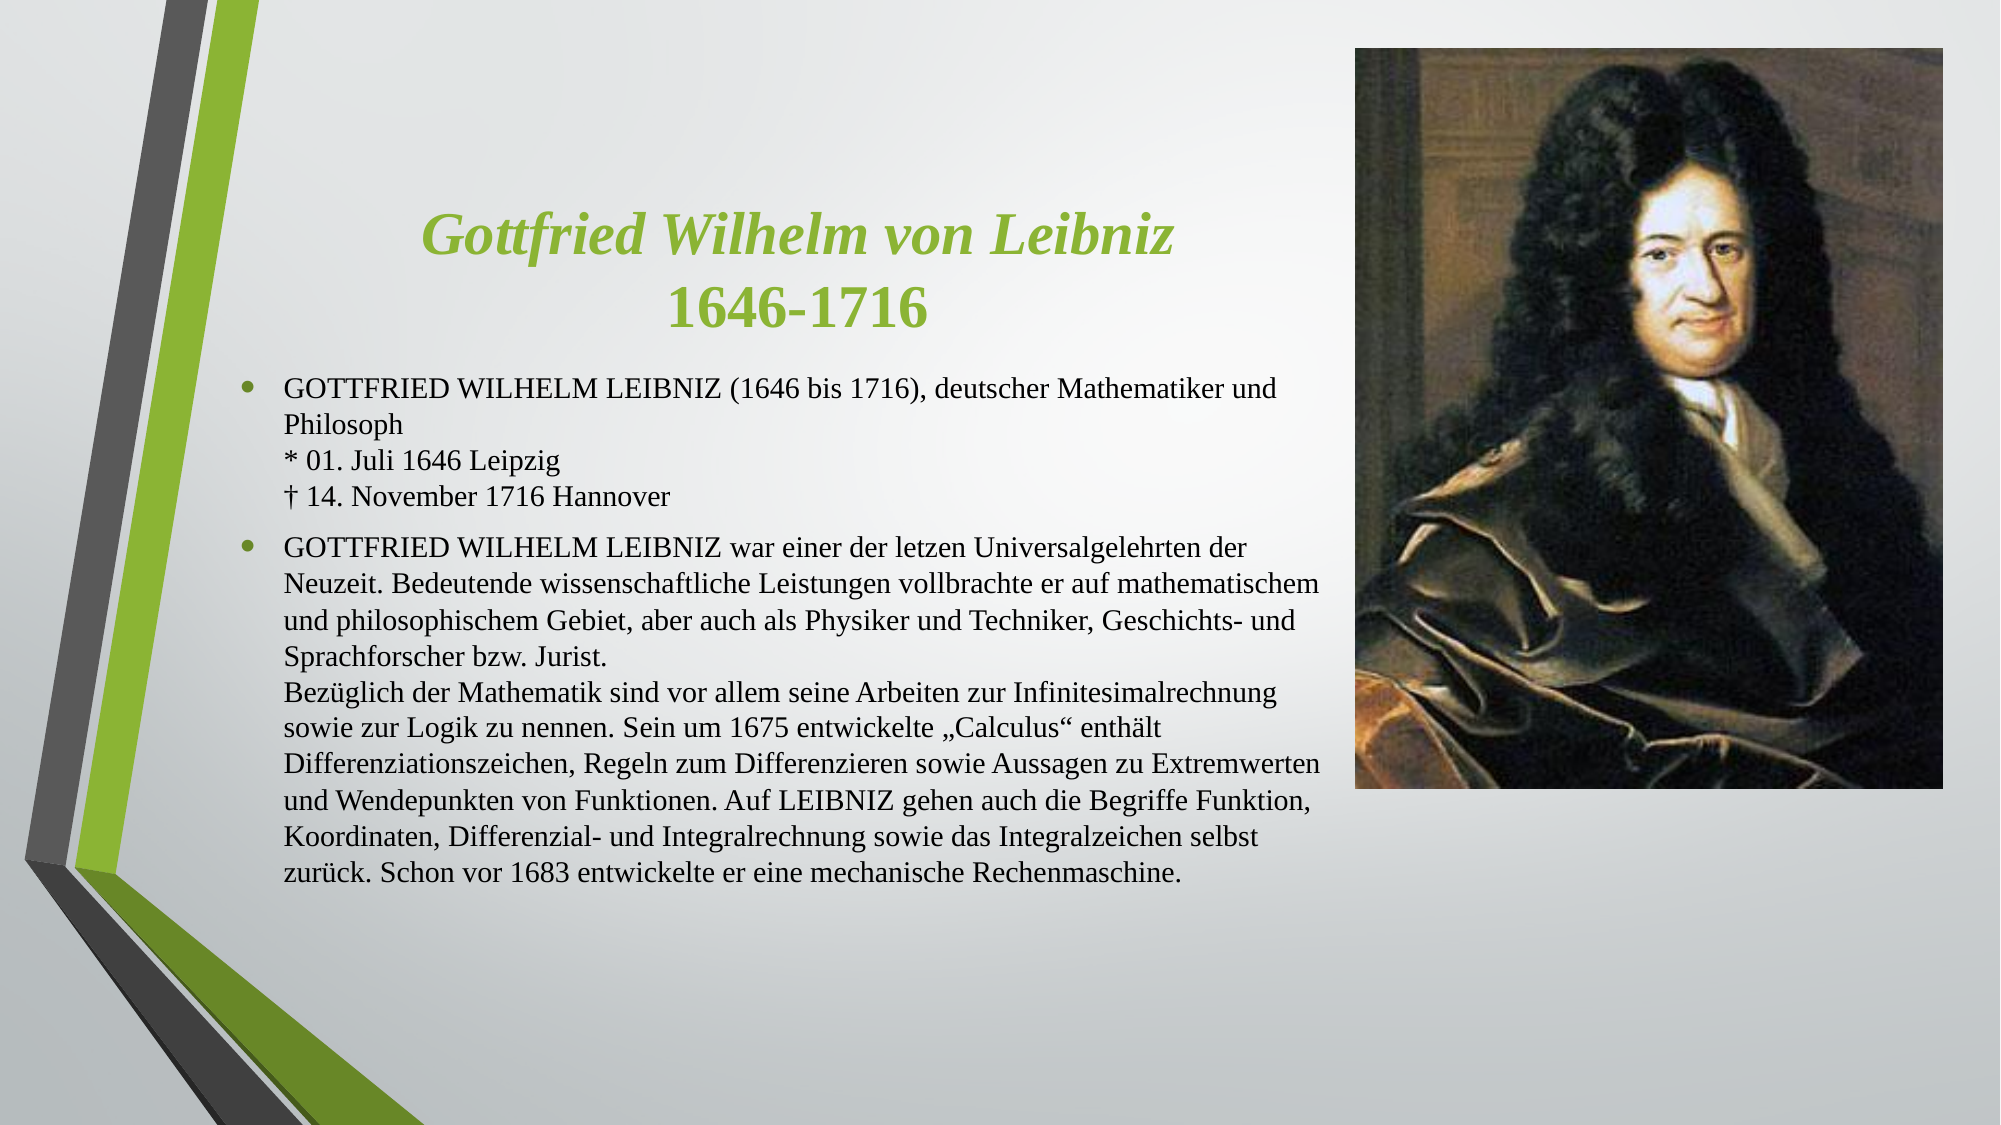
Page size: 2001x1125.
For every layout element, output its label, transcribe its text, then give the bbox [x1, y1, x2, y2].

picture [1355, 47, 1943, 789]
title Gottfried Wilhelm von Leibniz 1646-1716 [254, 112, 1342, 345]
list GOTTFRIED WILHELM LEIBNIZ (1646 bis 1716), deutscher Mathematiker und Philosoph * 01. Juli 1646 Leipzig † 14. November 1716 Hannover GOTTFRIED WILHELM LEIBNIZ war einer der letzen Universalgelehrten der Neuzeit. Bedeutende wissenschaftliche Leistungen vollbrachte er auf mathematischem und philosophischem Gebiet, aber auch als Physiker und Techniker, Geschichts- und Sprachforscher bzw. Jurist. Bezüglich der Mathematik sind vor allem seine Arbeiten zur Infinitesimalrechnung sowie zur Logik zu nennen. Sein um 1675 entwickelte „Calculus“ enthält Differenziationszeichen, Regeln zum Differenzieren sowie Aussagen zu Extremwerten und Wendepunkten von Funktionen. Auf LEIBNIZ gehen auch die Begriffe Funktion, Koordinaten, Differenzial- und Integralrechnung sowie das Integralzeichen selbst zurück. Schon vor 1683 entwickelte er eine mechanische Rechenmaschine. [225, 345, 1342, 1011]
